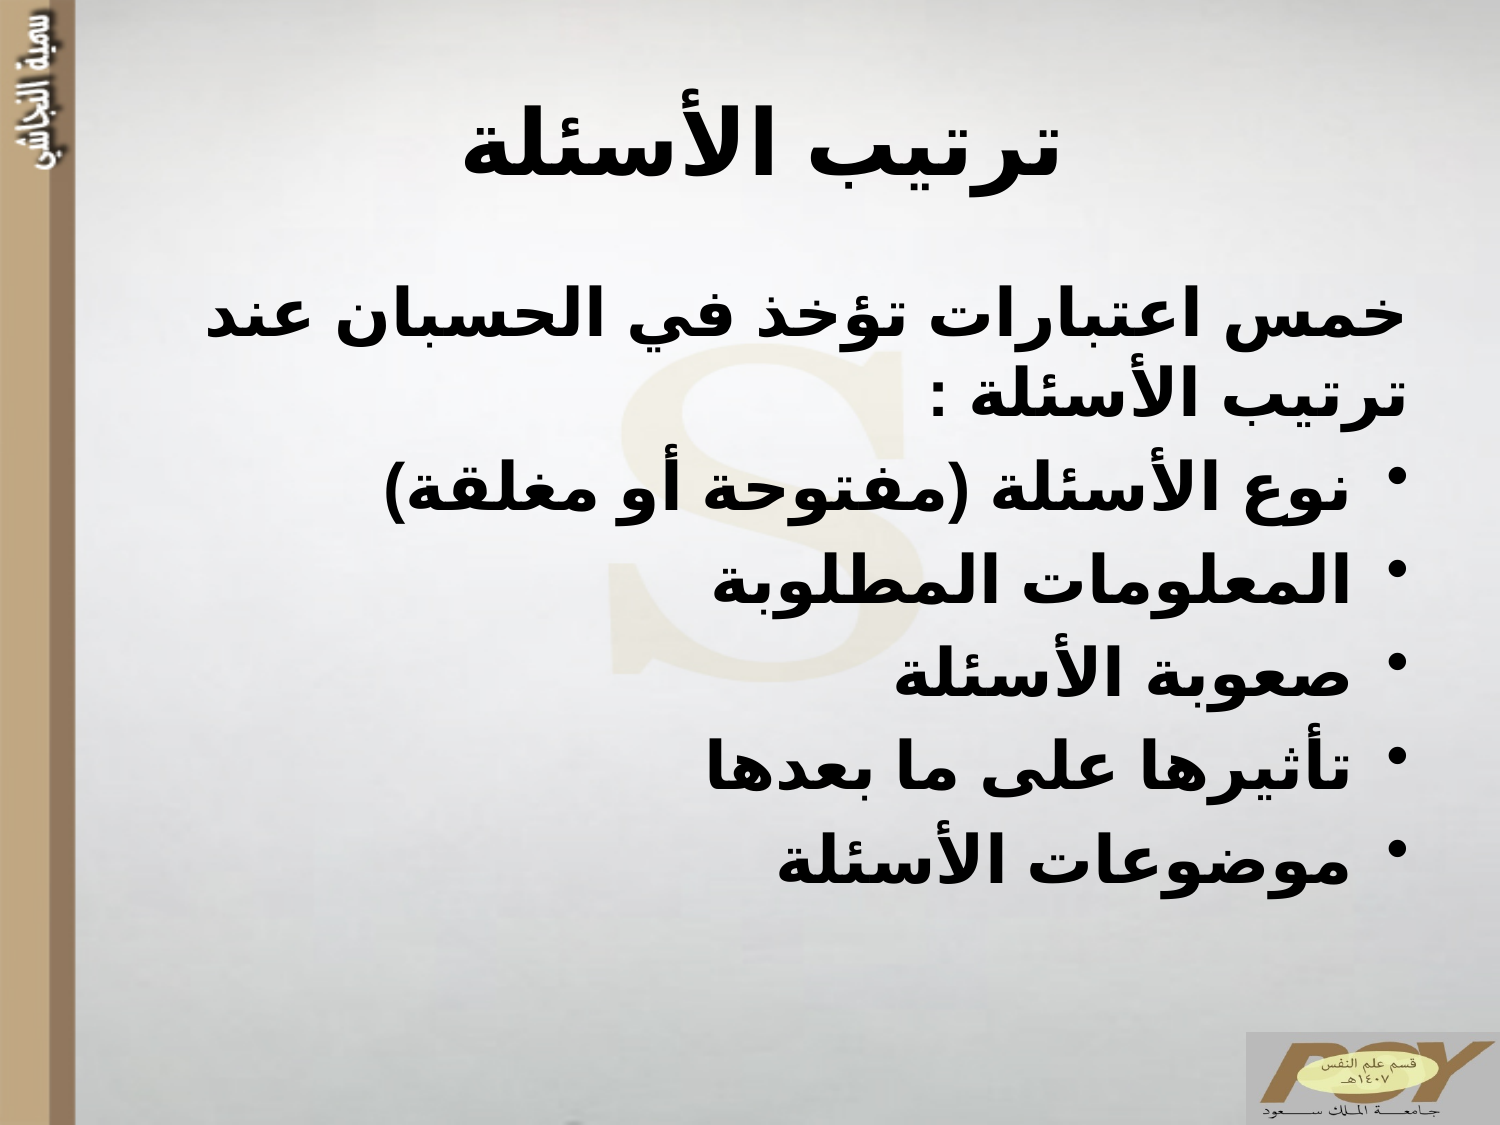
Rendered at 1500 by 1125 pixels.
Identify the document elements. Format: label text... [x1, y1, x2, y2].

picture [0, 0, 1500, 1125]
title ترتيب الأسئلة [75, 45, 1425, 233]
list خمس اعتبارات تؤخذ في الحسبان عند ترتيب الأسئلة : نوع الأسئلة (مفتوحة أو مغلقة) المعلومات المطلوبة صعوبة الأسئلة تأثيرها على ما بعدها موضوعات الأسئلة [75, 262, 1425, 1005]
